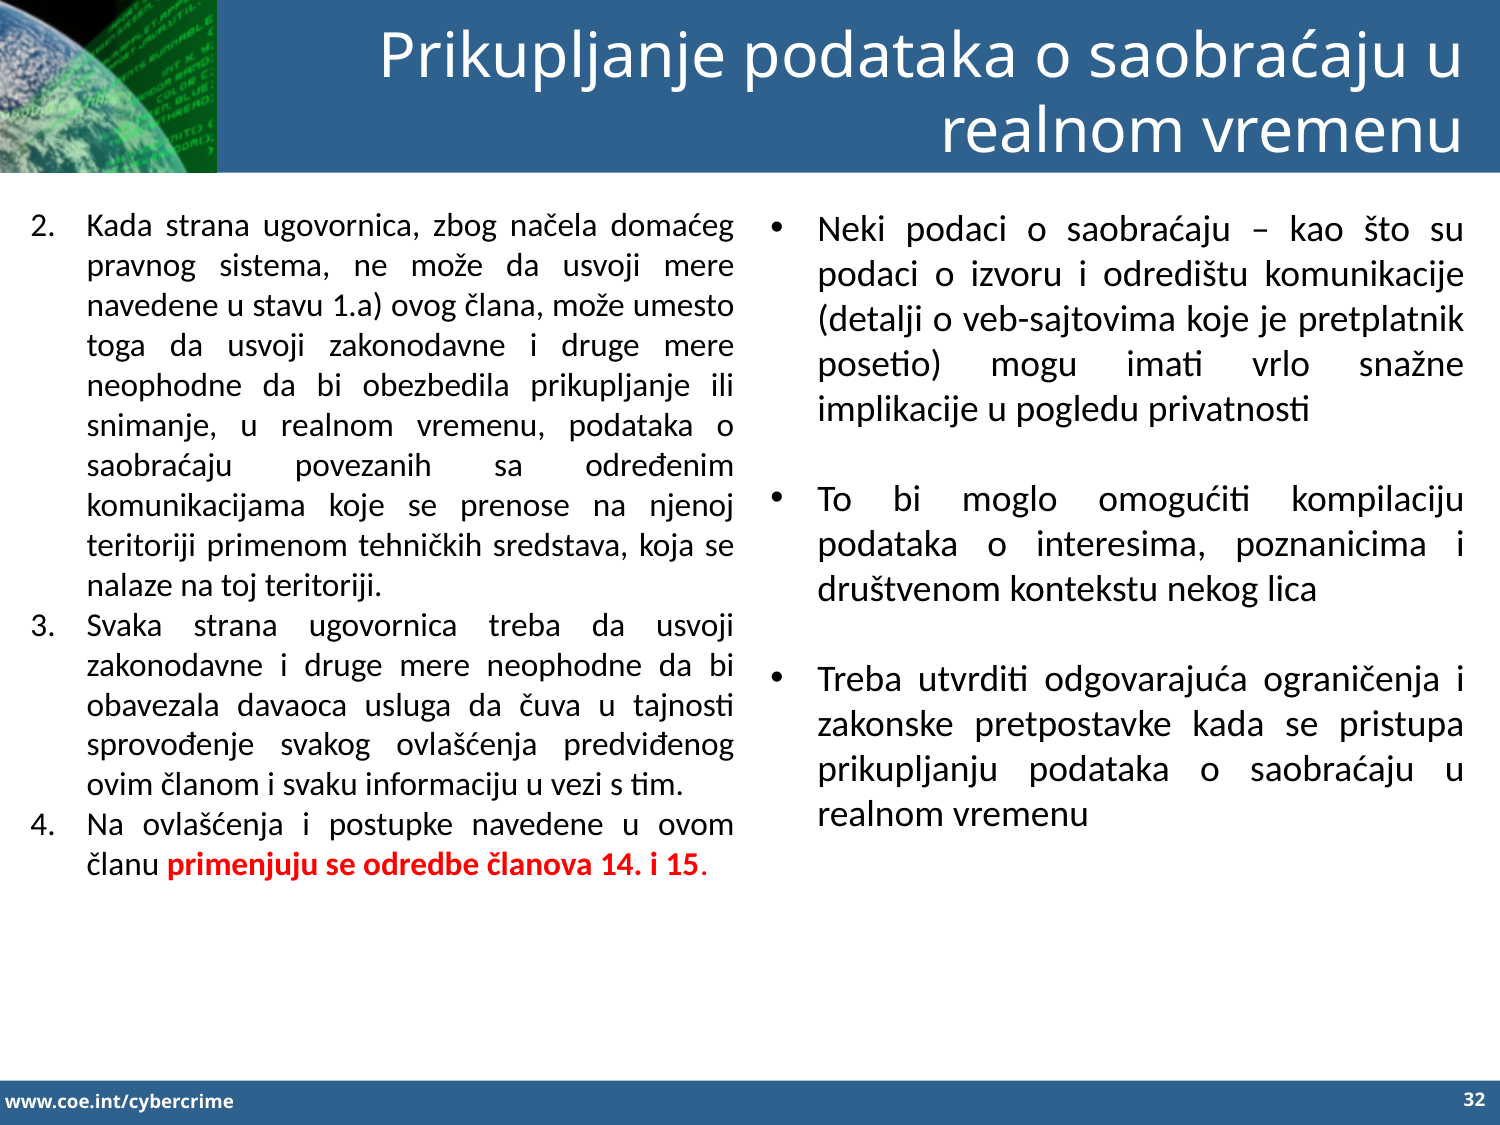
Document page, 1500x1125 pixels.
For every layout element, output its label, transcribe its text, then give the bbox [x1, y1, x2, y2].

text_box Kada strana ugovornica, zbog načela domaćeg pravnog sistema, ne može da usvoji mere navedene u stavu 1.a) ovog člana, može umesto toga da usvoji zakonodavne i druge mere neophodne da bi obezbedila prikupljanje ili snimanje, u realnom vremenu, podataka o saobraćaju povezanih sa određenim komunikacijama koje se prenose na njenoj teritoriji primenom tehničkih sredstava, koja se nalaze na toj teritoriji. Svaka strana ugovornica treba da usvoji zakonodavne i druge mere neophodne da bi obavezala davaoca usluga da čuva u tajnosti sprovođenje svakog ovlašćenja predviđenog ovim članom i svaku informaciju u vezi s tim. Na ovlašćenja i postupke navedene u ovom članu primenjuju se odredbe članova 14. i 15. [15, 196, 750, 890]
picture [0, 0, 217, 173]
text_box Neki podaci o saobraćaju – kao što su podaci o izvoru i odredištu komunikacije (detalji o veb-sajtovima koje je pretplatnik posetio) mogu imati vrlo snažne implikacije u pogledu privatnosti To bi moglo omogućiti kompilaciju podataka o interesima, poznanicima i društvenom kontekstu nekog lica Treba utvrditi odgovarajuća ograničenja i zakonske pretpostavke kada se pristupa prikupljanju podataka o saobraćaju u realnom vremenu [755, 196, 1480, 841]
text_box Prikupljanje podataka o saobraćaju u realnom vremenu [227, 7, 1480, 172]
